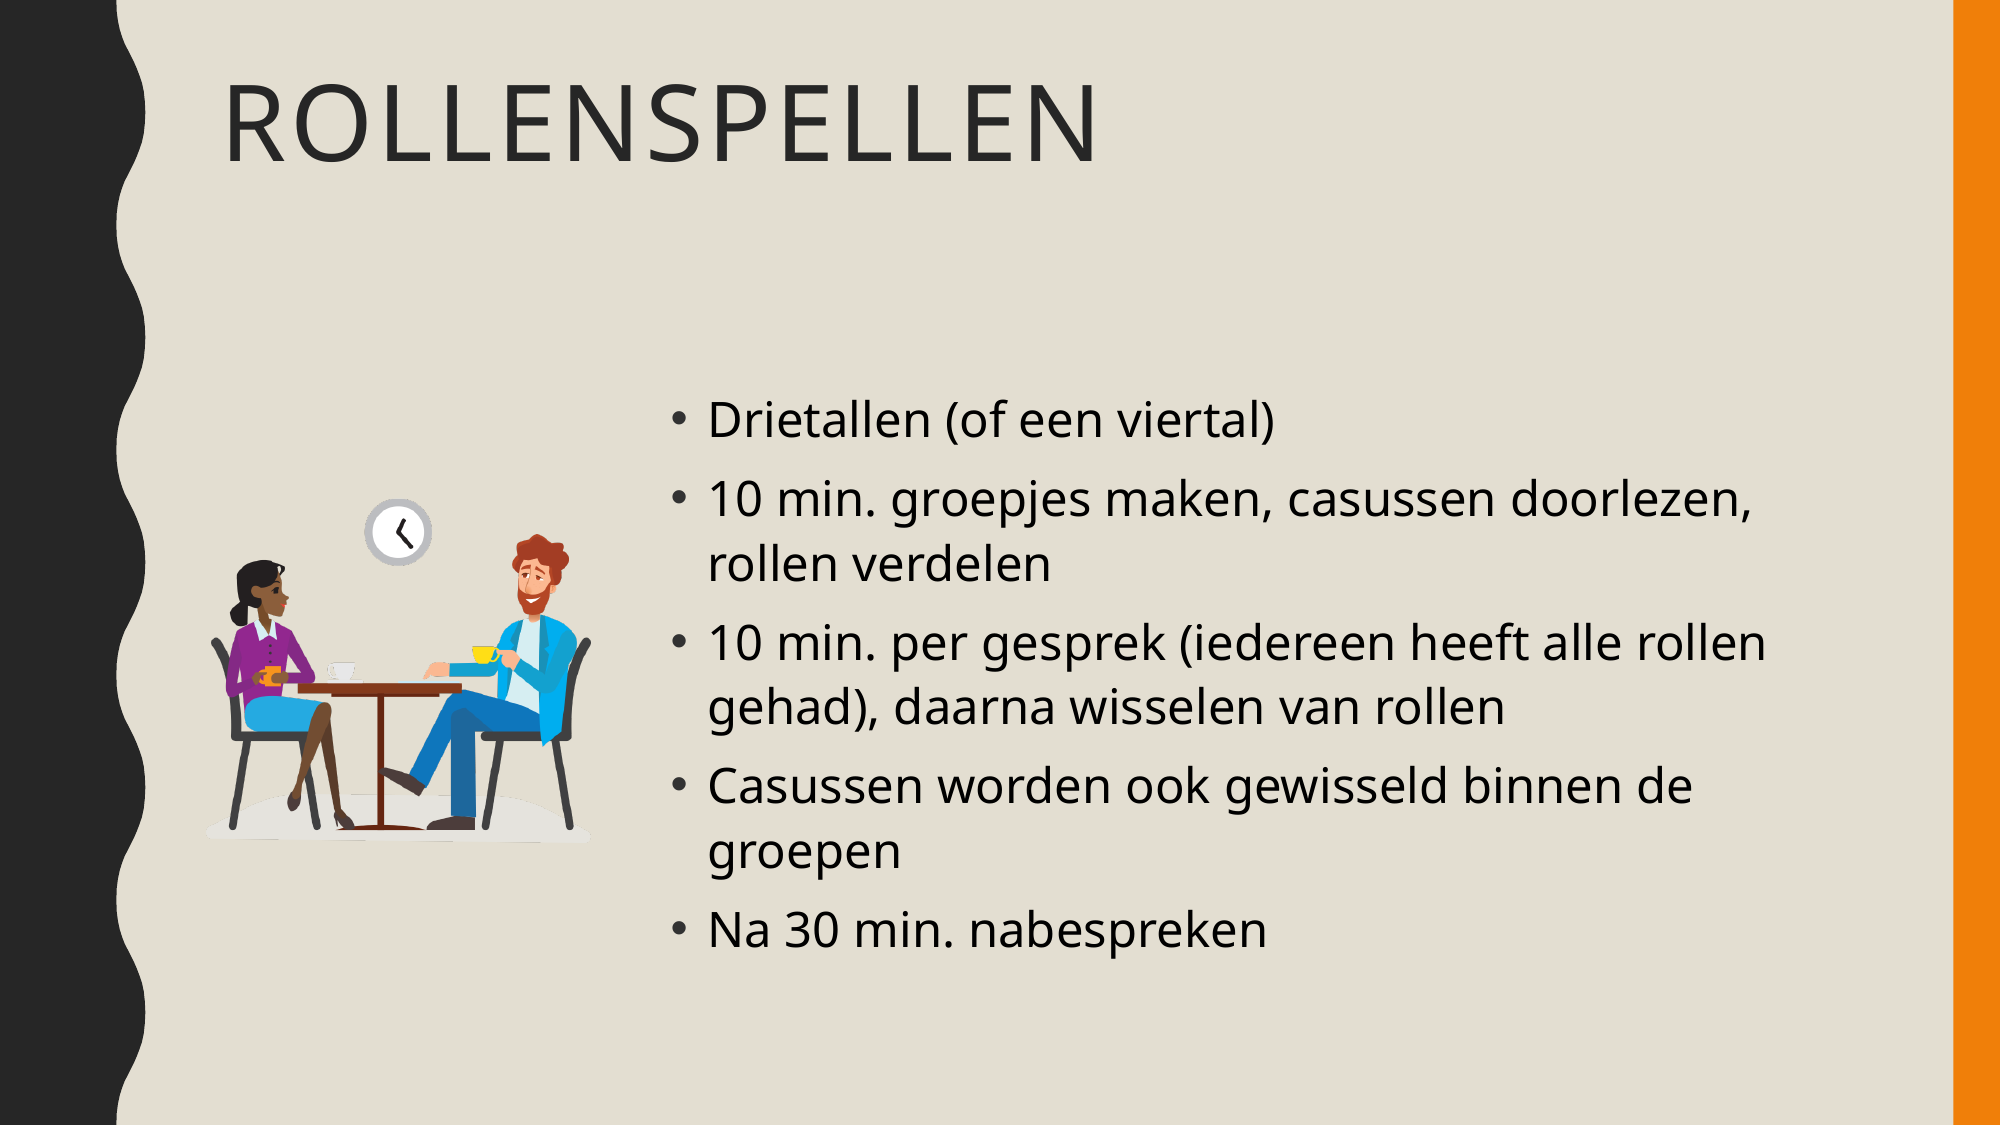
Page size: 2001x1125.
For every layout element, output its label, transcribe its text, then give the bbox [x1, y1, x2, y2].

list Drietallen (of een viertal) 10 min. groepjes maken, casussen doorlezen, rollen verdelen 10 min. per gesprek (iedereen heeft alle rollen gehad), daarna wisselen van rollen Casussen worden ook gewisseld binnen de groepen Na 30 min. nabespreken [655, 375, 1875, 965]
title rollenspellen [205, 62, 1875, 308]
picture [205, 497, 592, 843]
